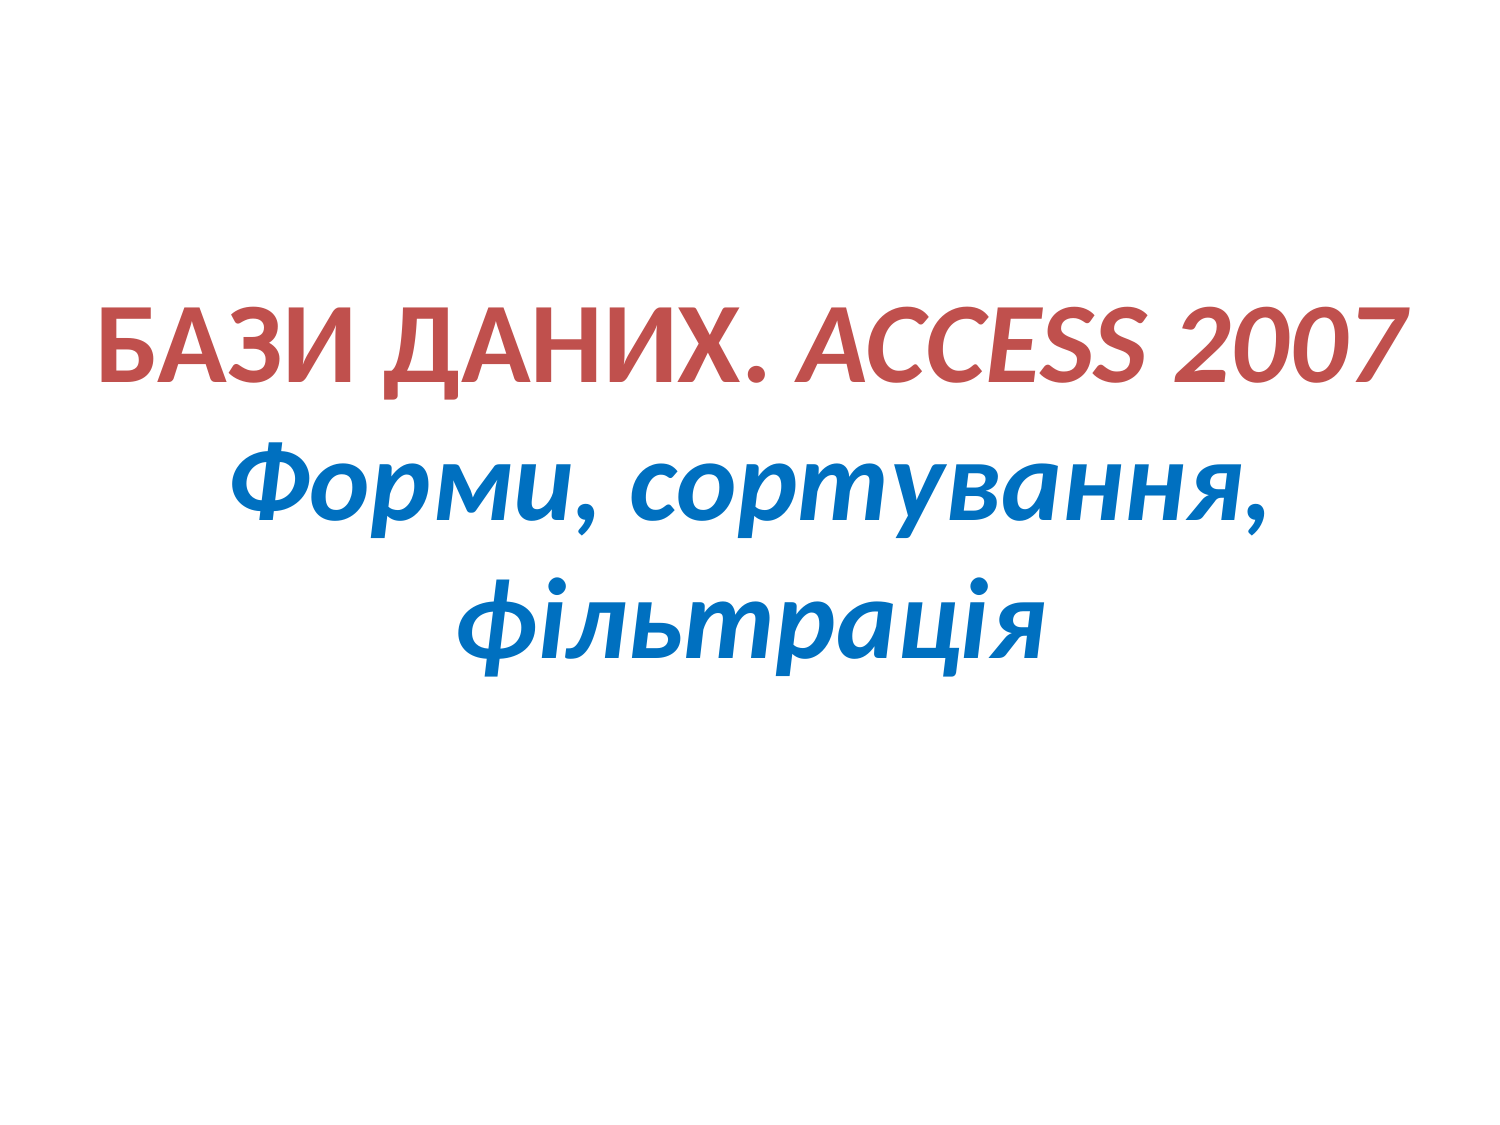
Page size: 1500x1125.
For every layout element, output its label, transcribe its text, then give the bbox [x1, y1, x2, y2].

title БАЗИ ДАНИХ. ACCESS 2007 Форми, сортування, фільтрація [35, 210, 1467, 739]
